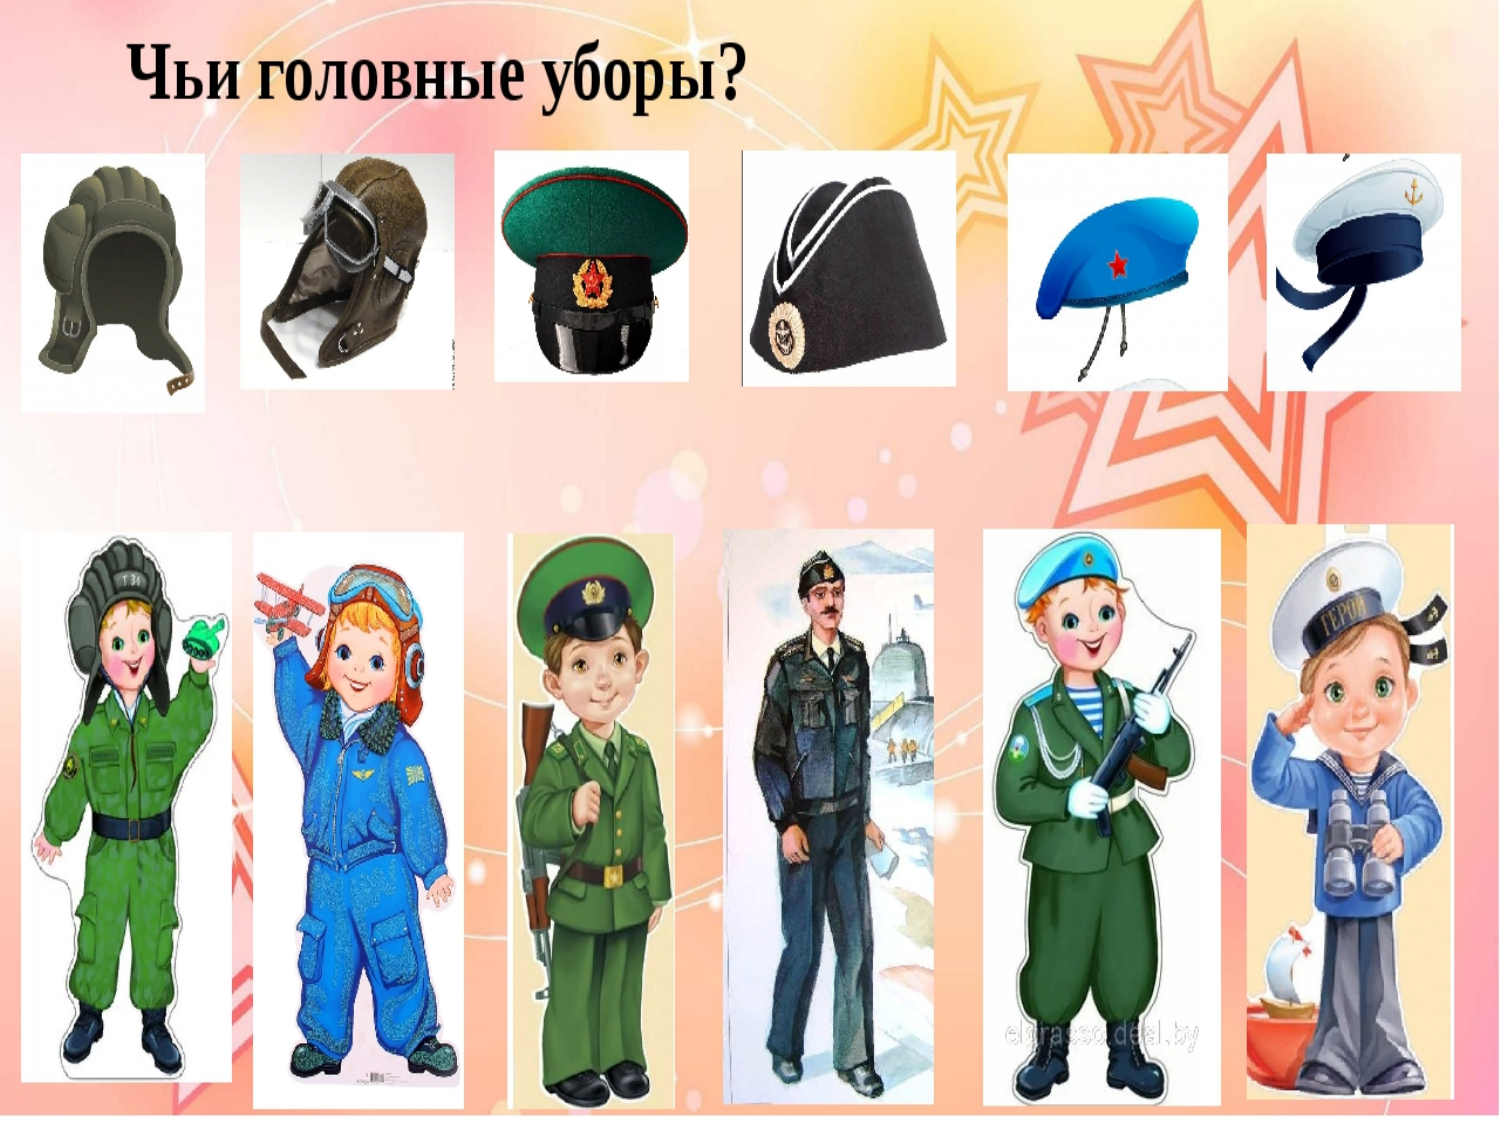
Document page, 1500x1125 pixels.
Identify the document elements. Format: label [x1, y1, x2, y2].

list [0, 0, 1500, 1125]
